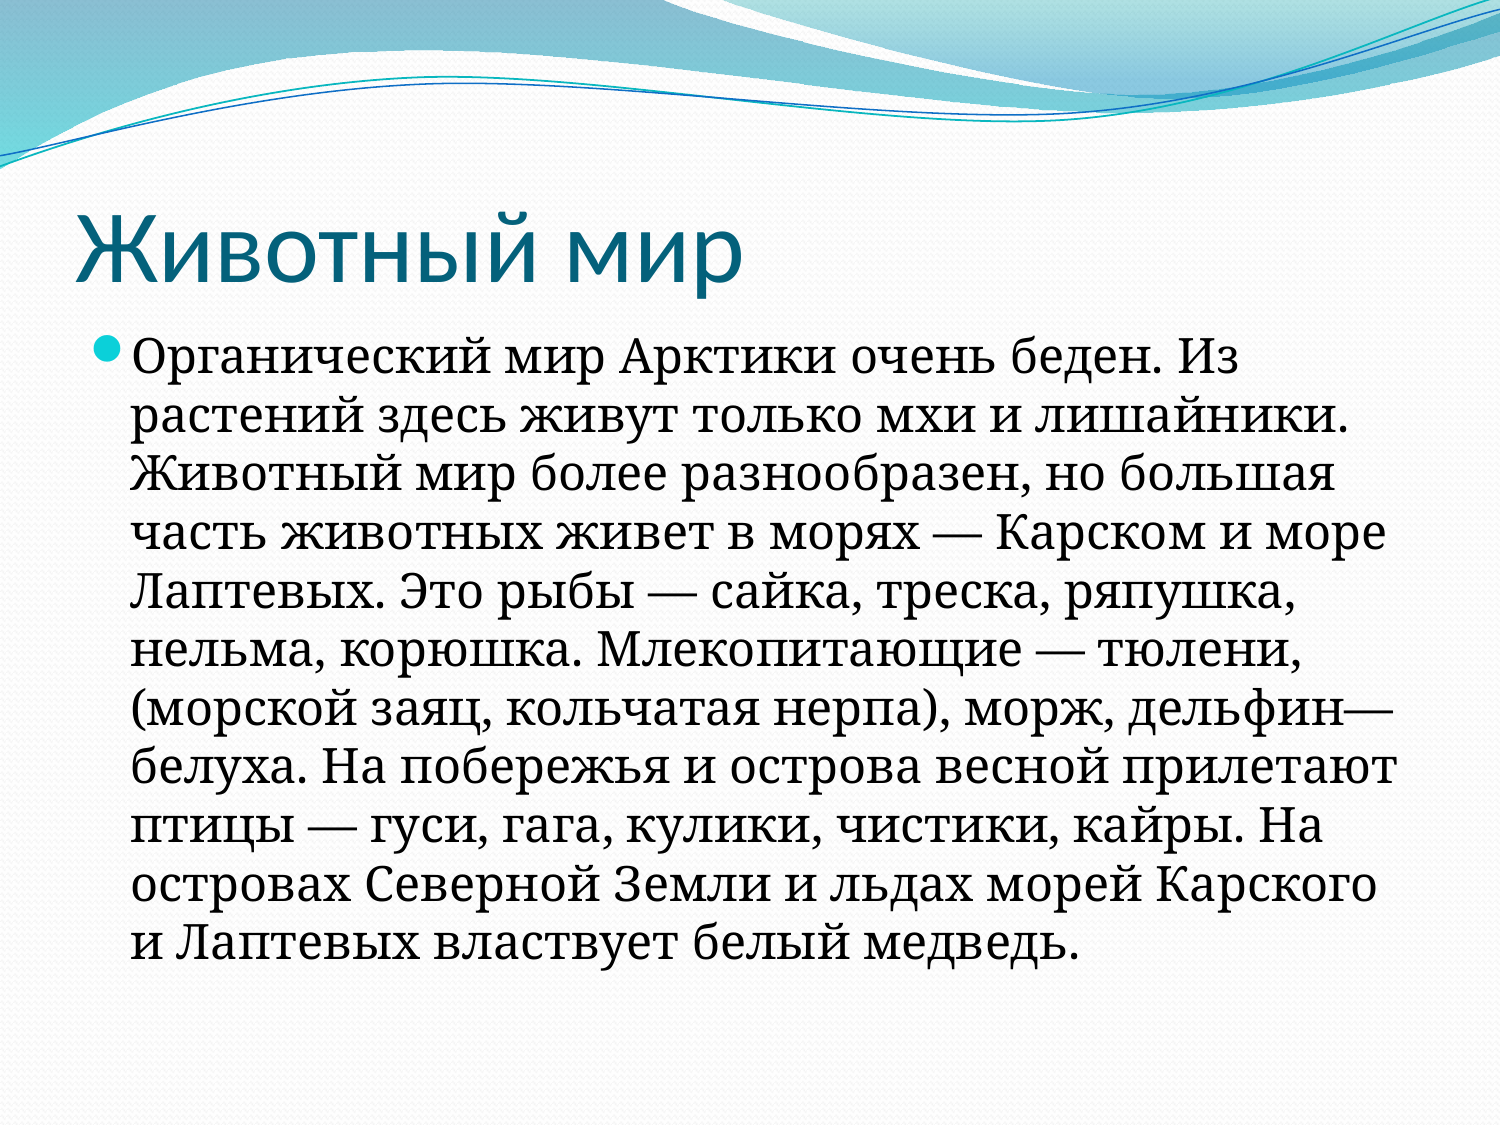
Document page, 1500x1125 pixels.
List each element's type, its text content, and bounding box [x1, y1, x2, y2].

title Животный мир [75, 115, 1425, 303]
list Органический мир Арктики очень беден. Из растений здесь живут только мхи и лишайники. Животный мир более разнообразен, но большая часть животных живет в морях — Карском и море Лаптевых. Это рыбы — сайка, треска, ряпушка, нельма, корюшка. Млекопитающие — тюлени,(морской заяц, кольчатая нерпа), морж, дельфин— белуха. На побережья и острова весной прилетают птицы — гуси, гага, кулики, чистики, кайры. На островах Северной Земли и льдах морей Карского и Лаптевых властвует белый медведь. [75, 317, 1425, 1038]
